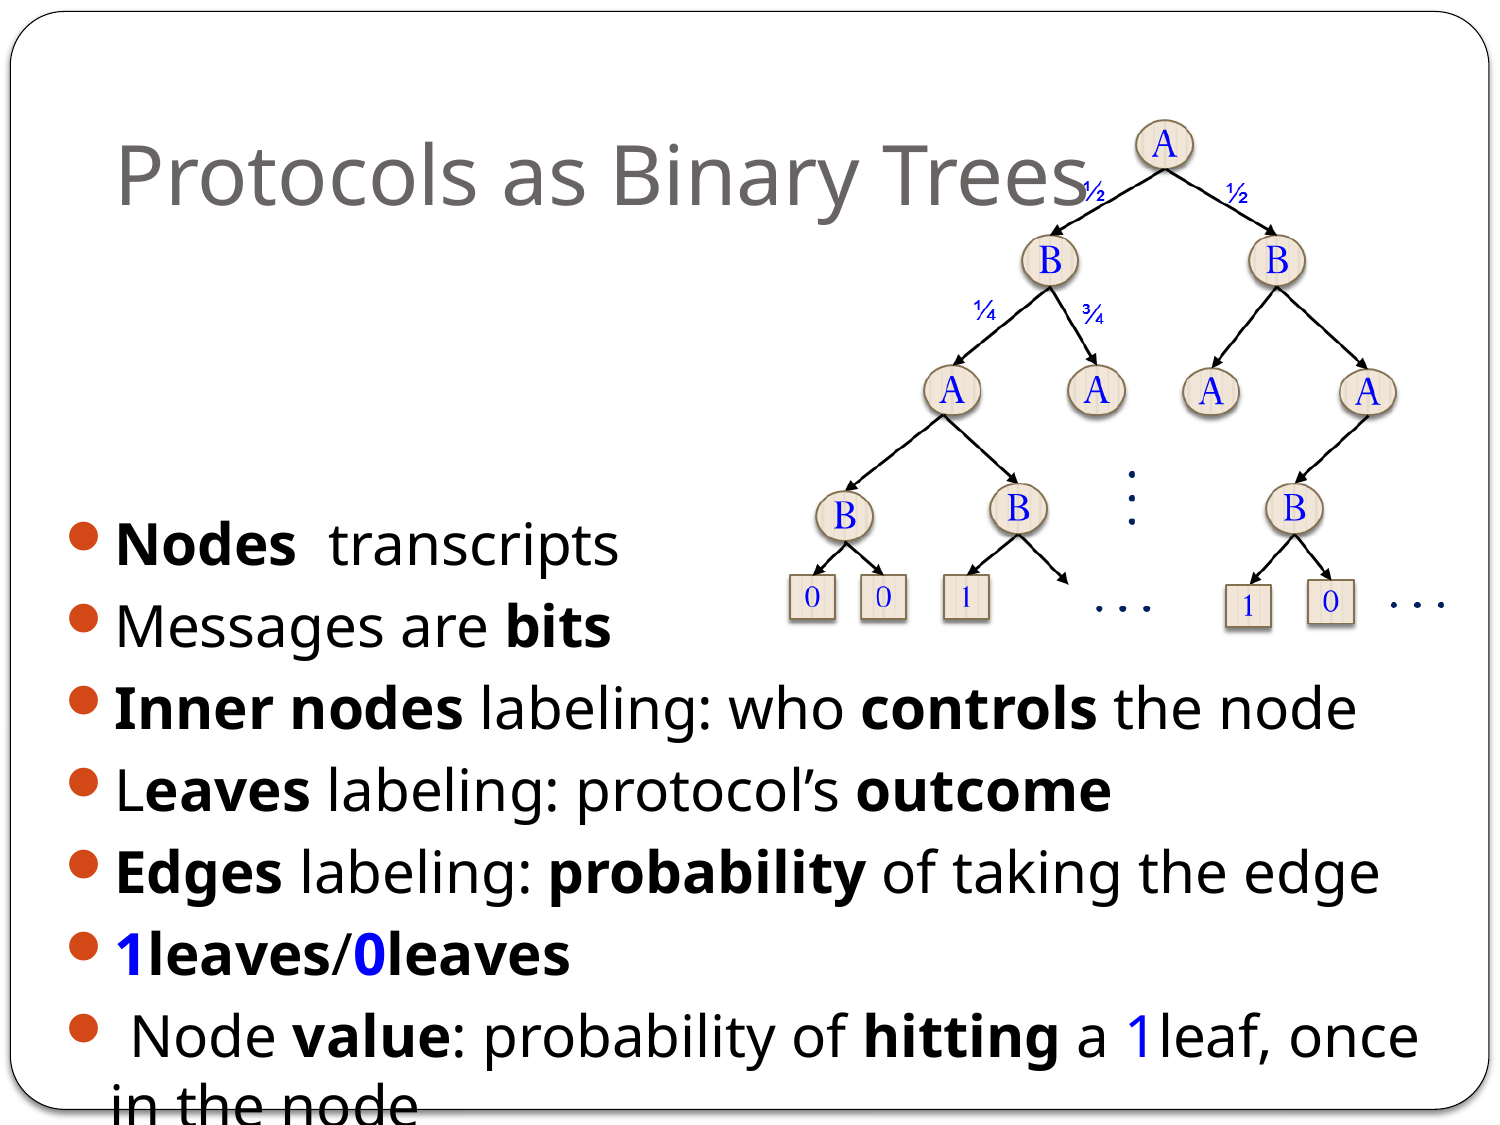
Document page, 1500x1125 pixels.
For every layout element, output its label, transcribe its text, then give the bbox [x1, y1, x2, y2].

picture [775, 99, 1495, 676]
title Protocols as Binary Trees [99, 49, 1376, 238]
